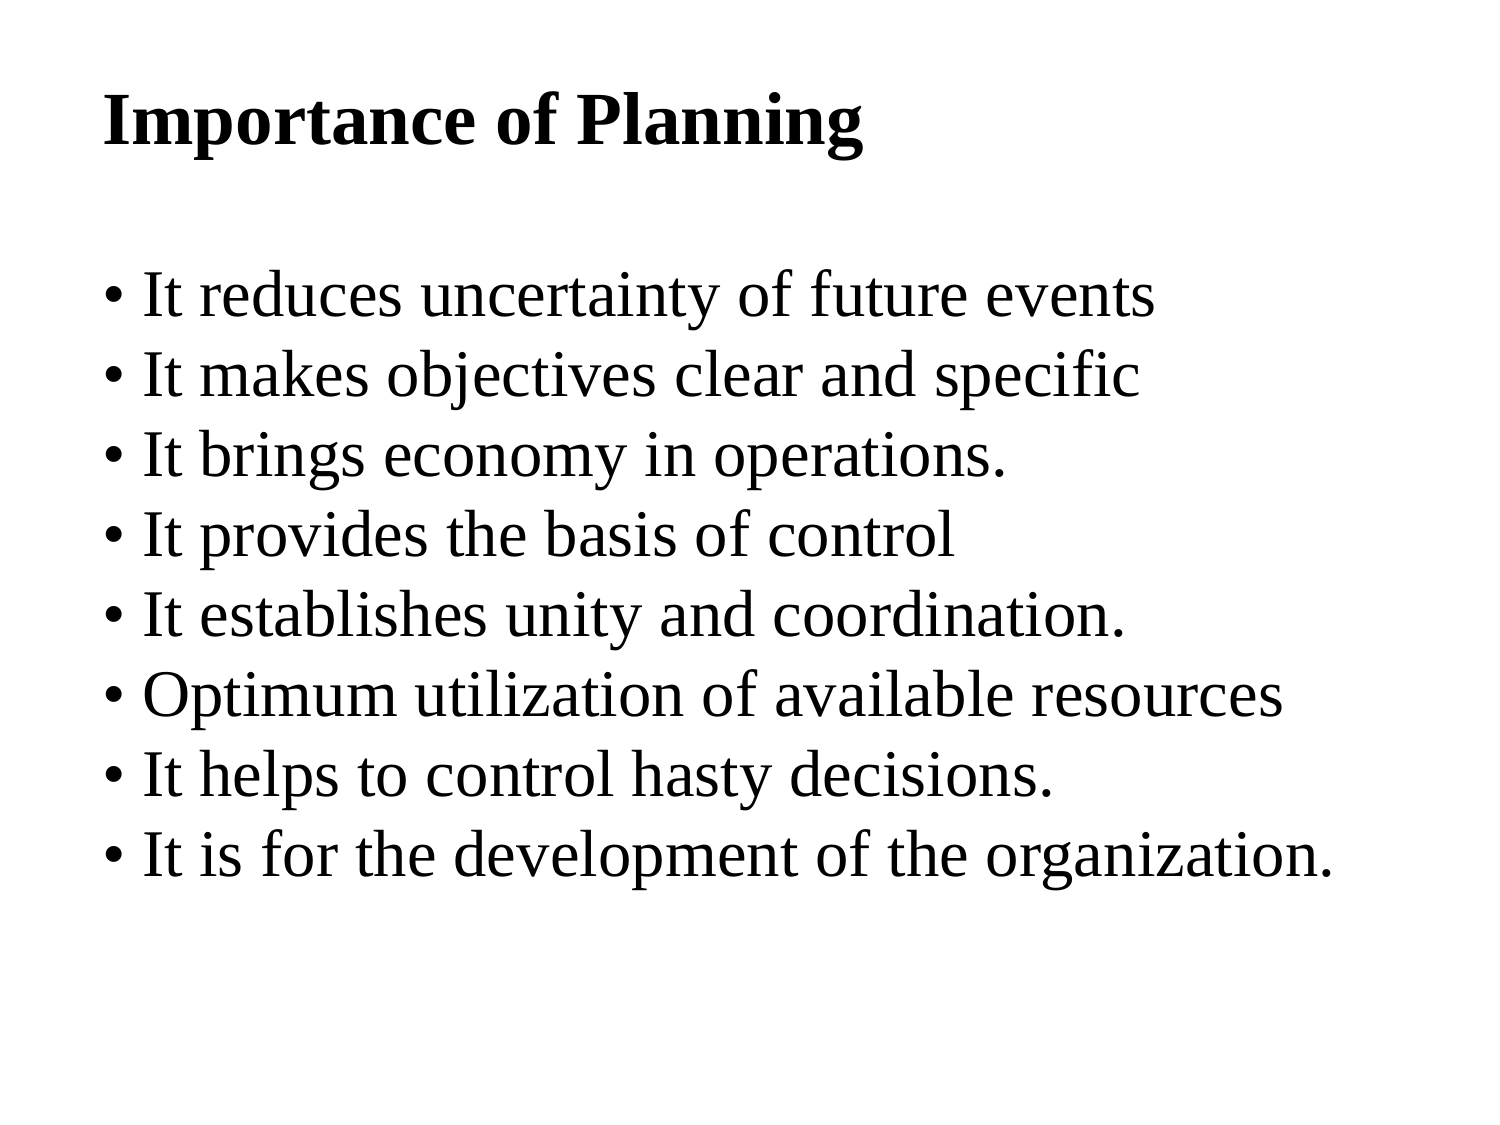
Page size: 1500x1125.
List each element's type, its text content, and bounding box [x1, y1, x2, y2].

text_box Importance of Planning • It reduces uncertainty of future events • It makes objectives clear and specific • It brings economy in operations. • It provides the basis of control • It establishes unity and coordination. • Optimum utilization of available resources • It helps to control hasty decisions. • It is for the development of the organization. [87, 62, 1400, 897]
